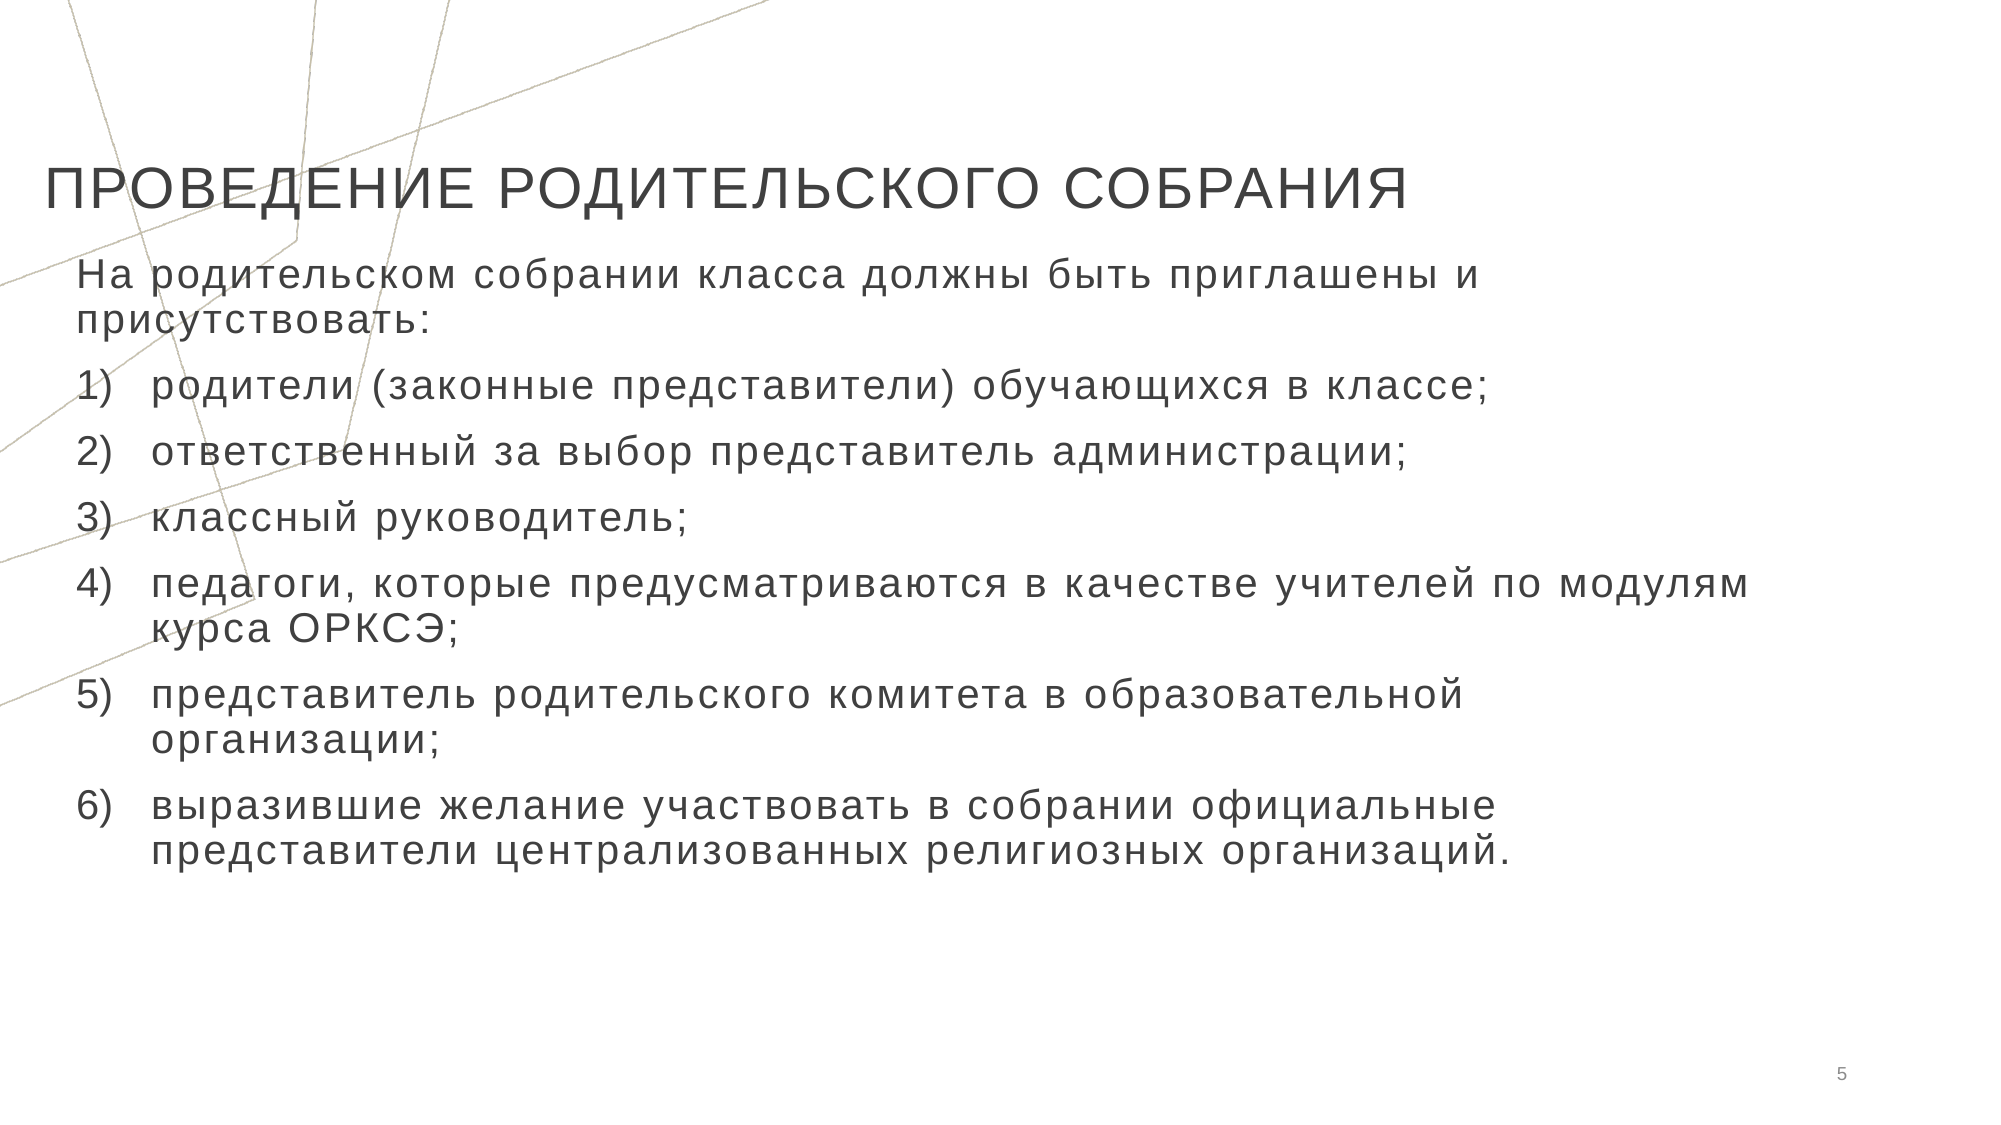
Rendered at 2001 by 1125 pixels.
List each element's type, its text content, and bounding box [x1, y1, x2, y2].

title Проведение родительского собрания [29, 11, 1756, 229]
picture [0, 0, 803, 720]
slide_number 5 [1755, 1042, 1863, 1103]
list На родительском собрании класса должны быть приглашены и присутствовать: родители (законные представители) обучающихся в классе; ответственный за выбор представитель администрации; классный руководитель; педагоги, которые предусматриваются в качестве учителей по модулям курса ОРКСЭ; представитель родительского комитета в образовательной организации; выразившие желание участвовать в собрании официальные представители централизованных религиозных организаций. [61, 245, 1777, 1071]
